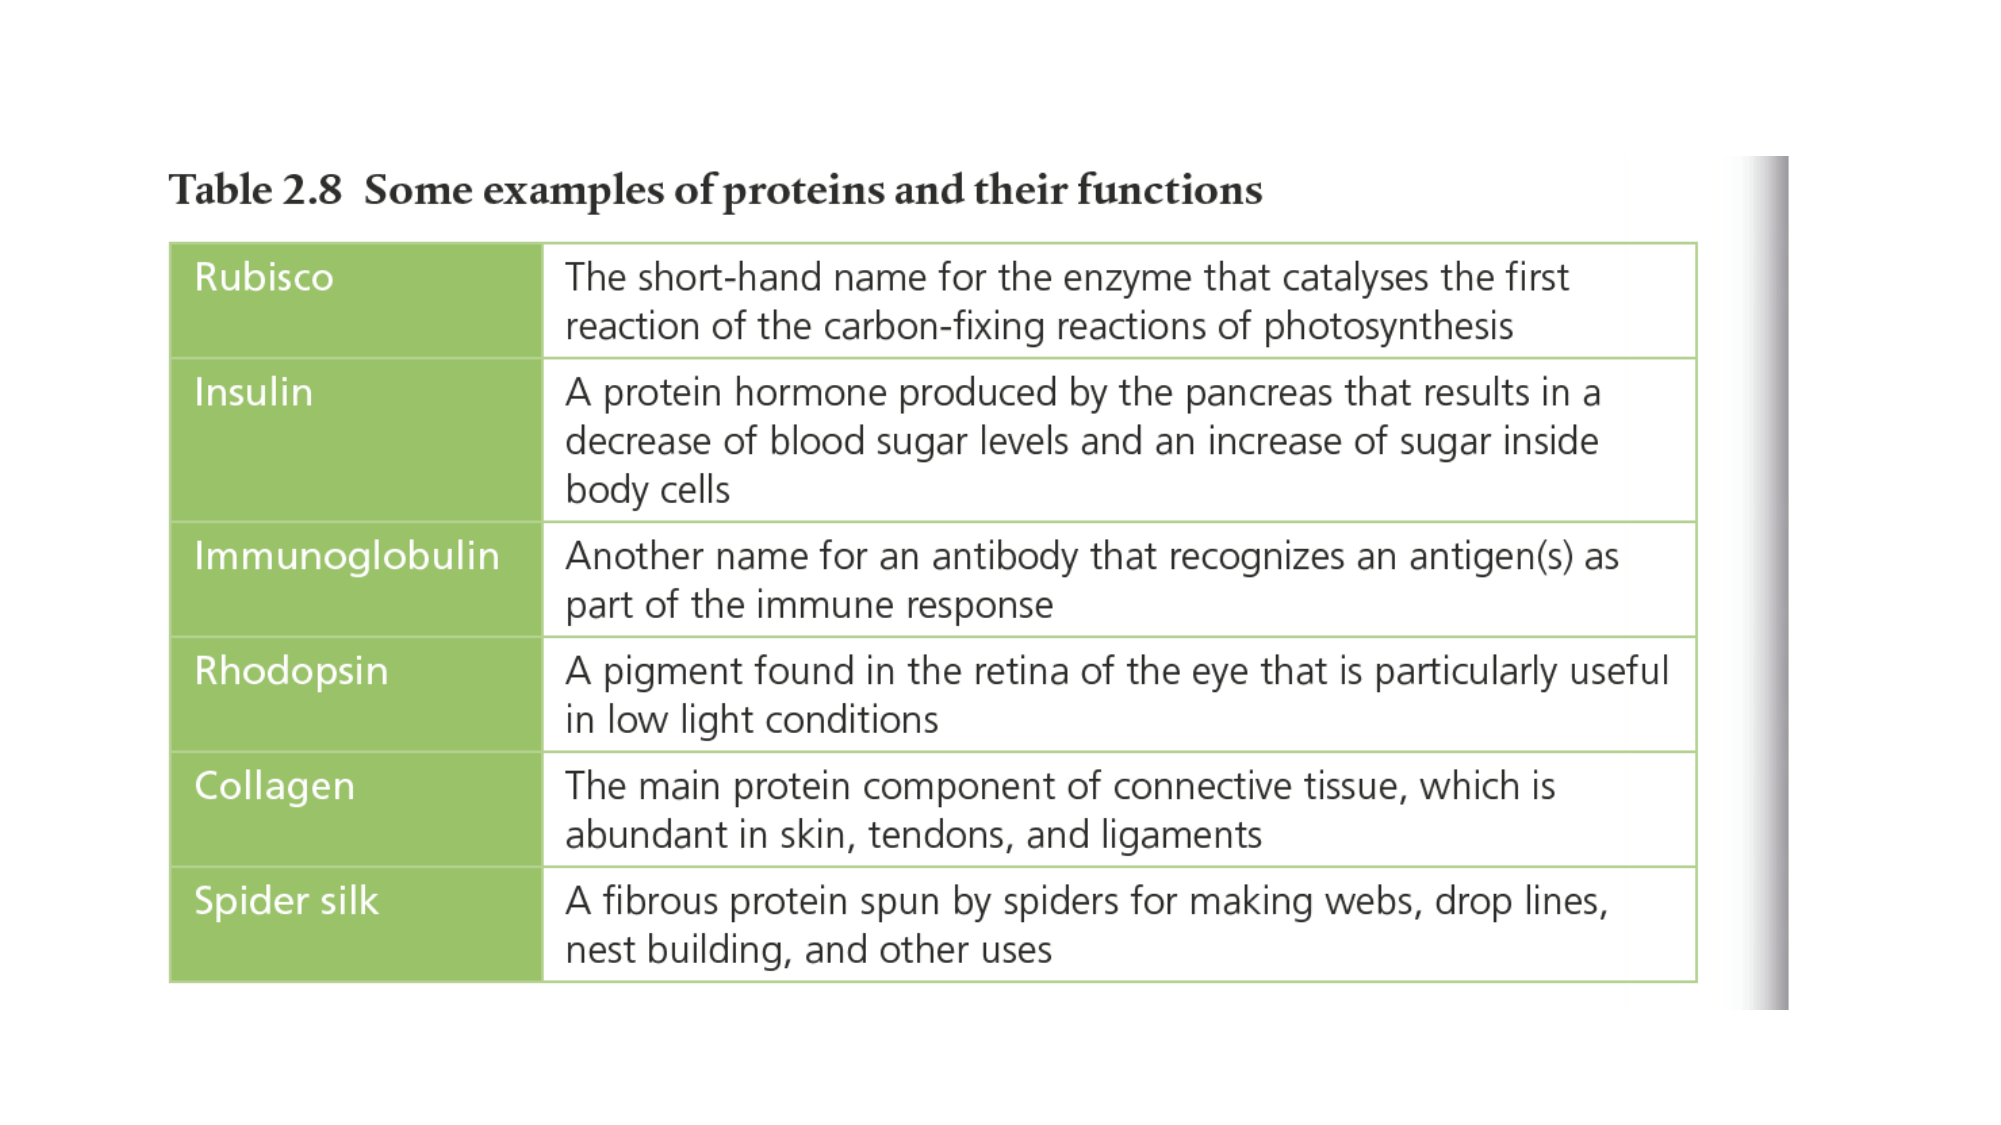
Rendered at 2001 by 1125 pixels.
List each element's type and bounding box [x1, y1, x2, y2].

list [80, 155, 1792, 1010]
